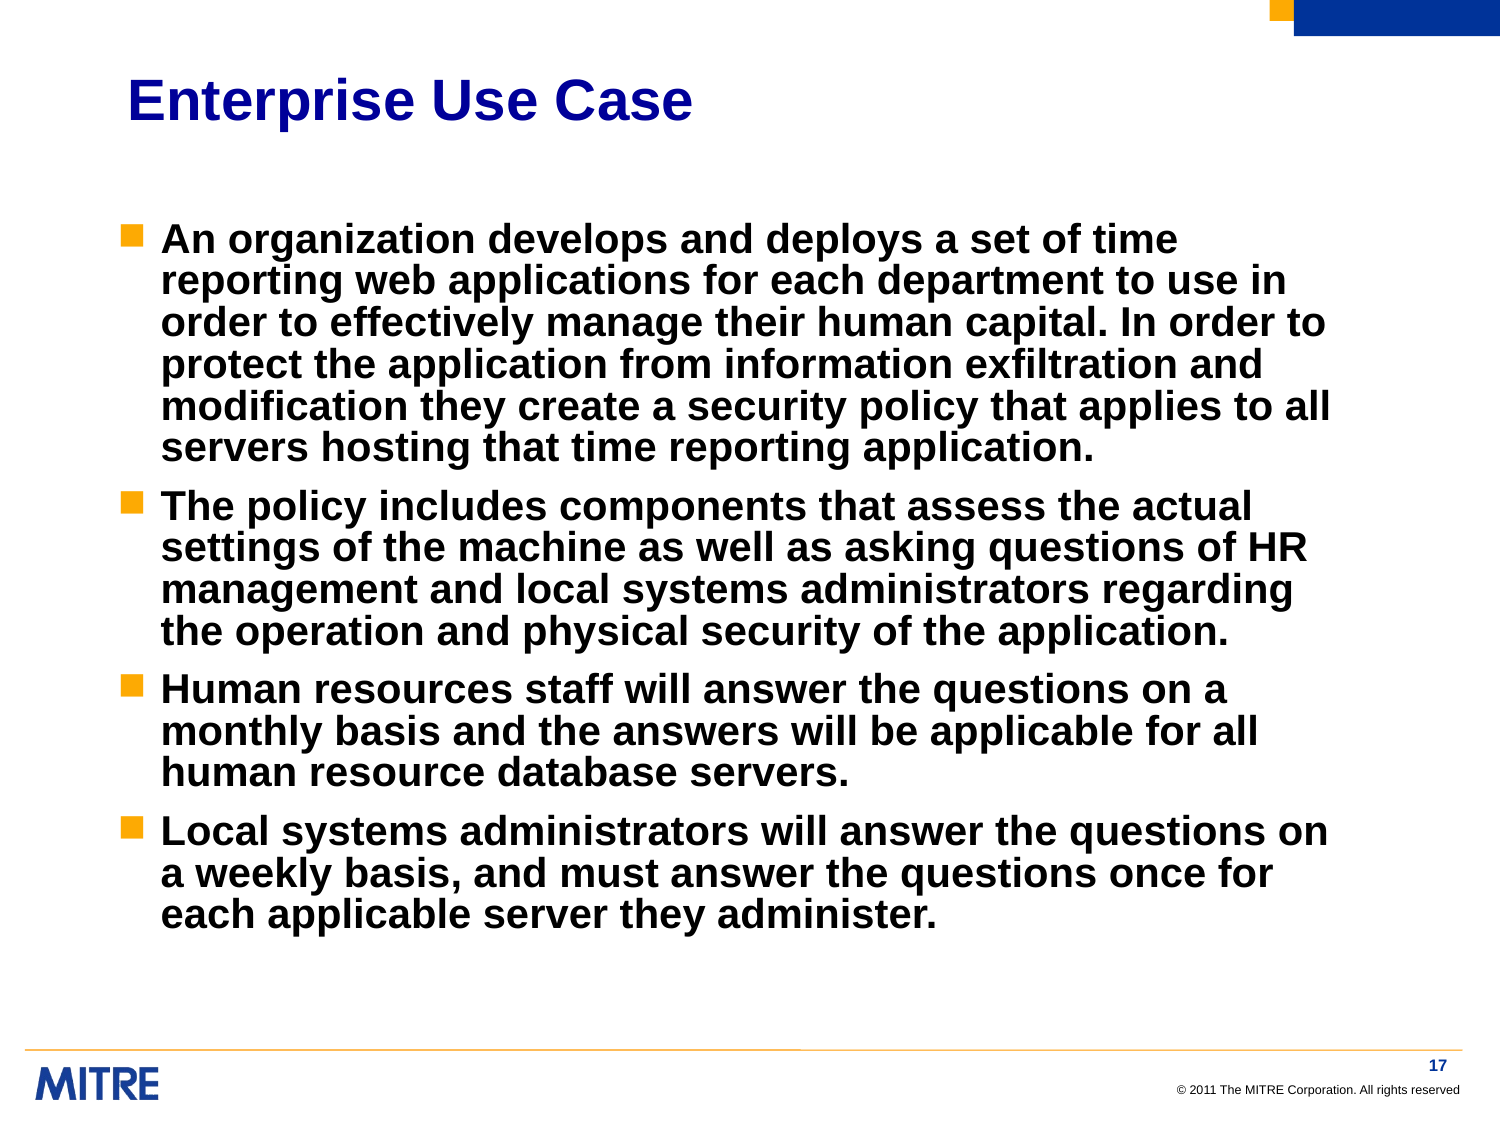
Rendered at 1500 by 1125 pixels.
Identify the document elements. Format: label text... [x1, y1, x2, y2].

picture [30, 1064, 163, 1106]
list An organization develops and deploys a set of time reporting web applications for each department to use in order to effectively manage their human capital. In order to protect the application from information exfiltration and modification they create a security policy that applies to all servers hosting that time reporting application. The policy includes components that assess the actual settings of the machine as well as asking questions of HR management and local systems administrators regarding the operation and physical security of the application. Human resources staff will answer the questions on a monthly basis and the answers will be applicable for all human resource database servers. Local systems administrators will answer the questions on a weekly basis, and must answer the questions once for each applicable server they administer. [108, 212, 1371, 1002]
title Enterprise Use Case [112, 62, 1288, 151]
slide_number 17 [1374, 1049, 1463, 1076]
